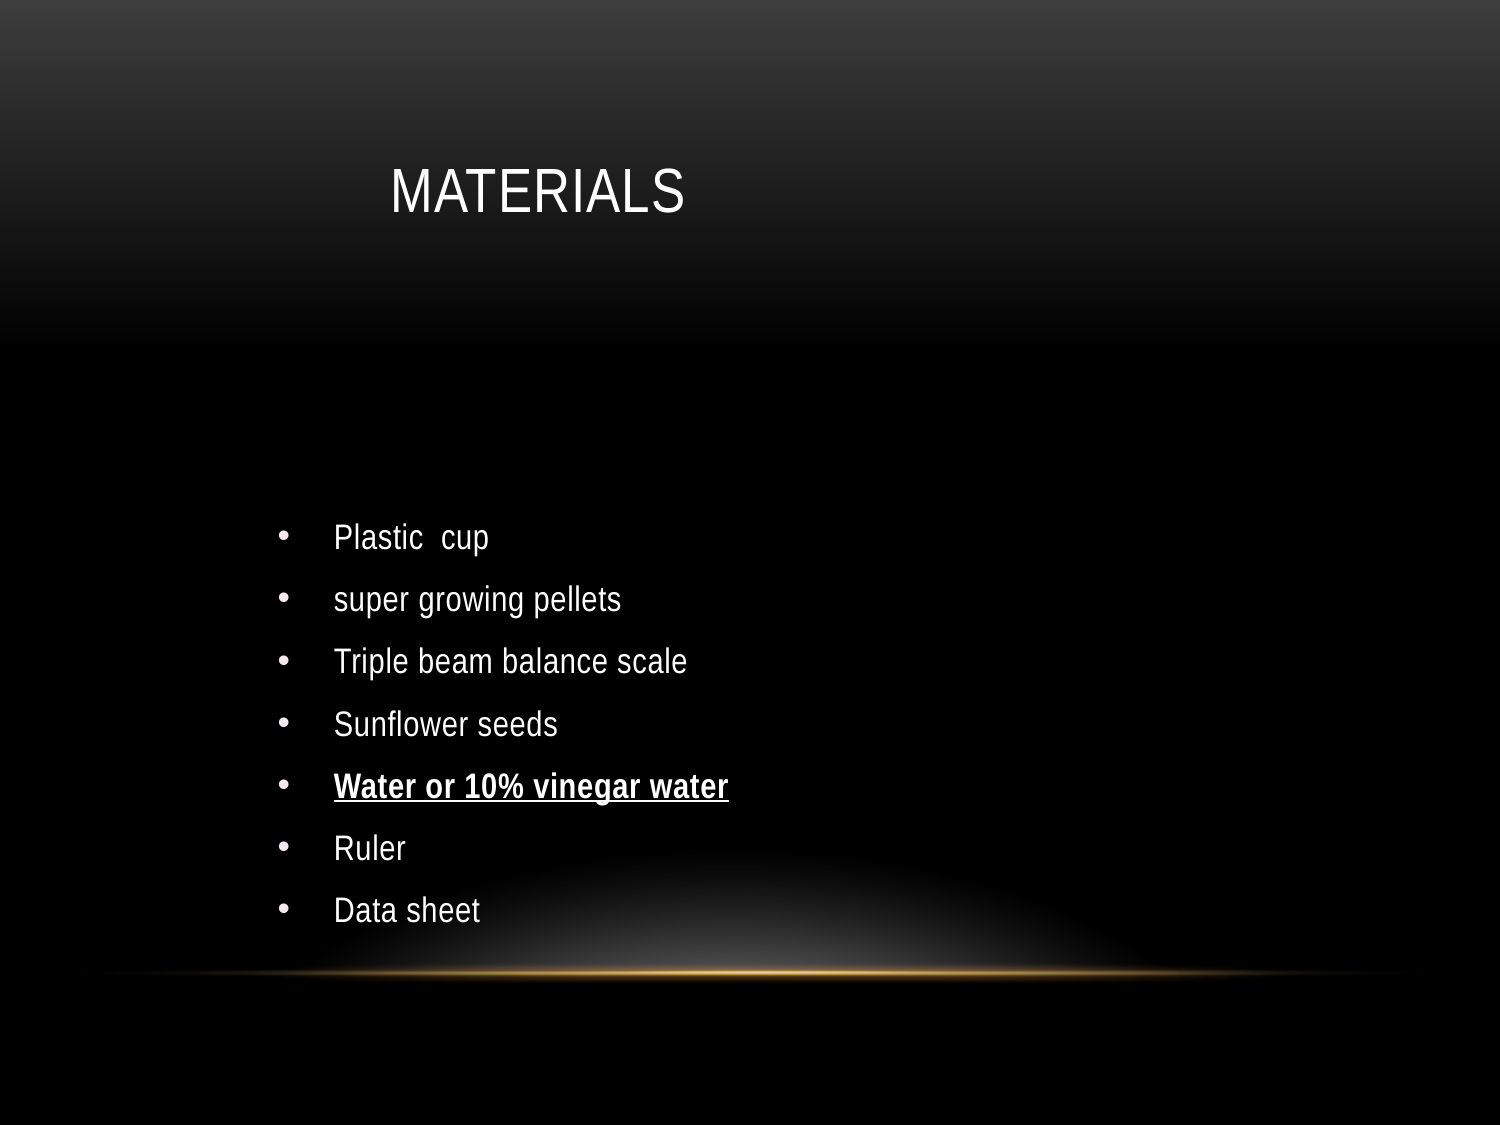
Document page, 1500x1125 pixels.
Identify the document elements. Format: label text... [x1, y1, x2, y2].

title Materials [99, 45, 1400, 233]
picture [0, 0, 1500, 1125]
list Plastic cup super growing pellets Triple beam balance scale Sunflower seeds Water or 10% vinegar water Ruler Data sheet [262, 320, 1338, 958]
